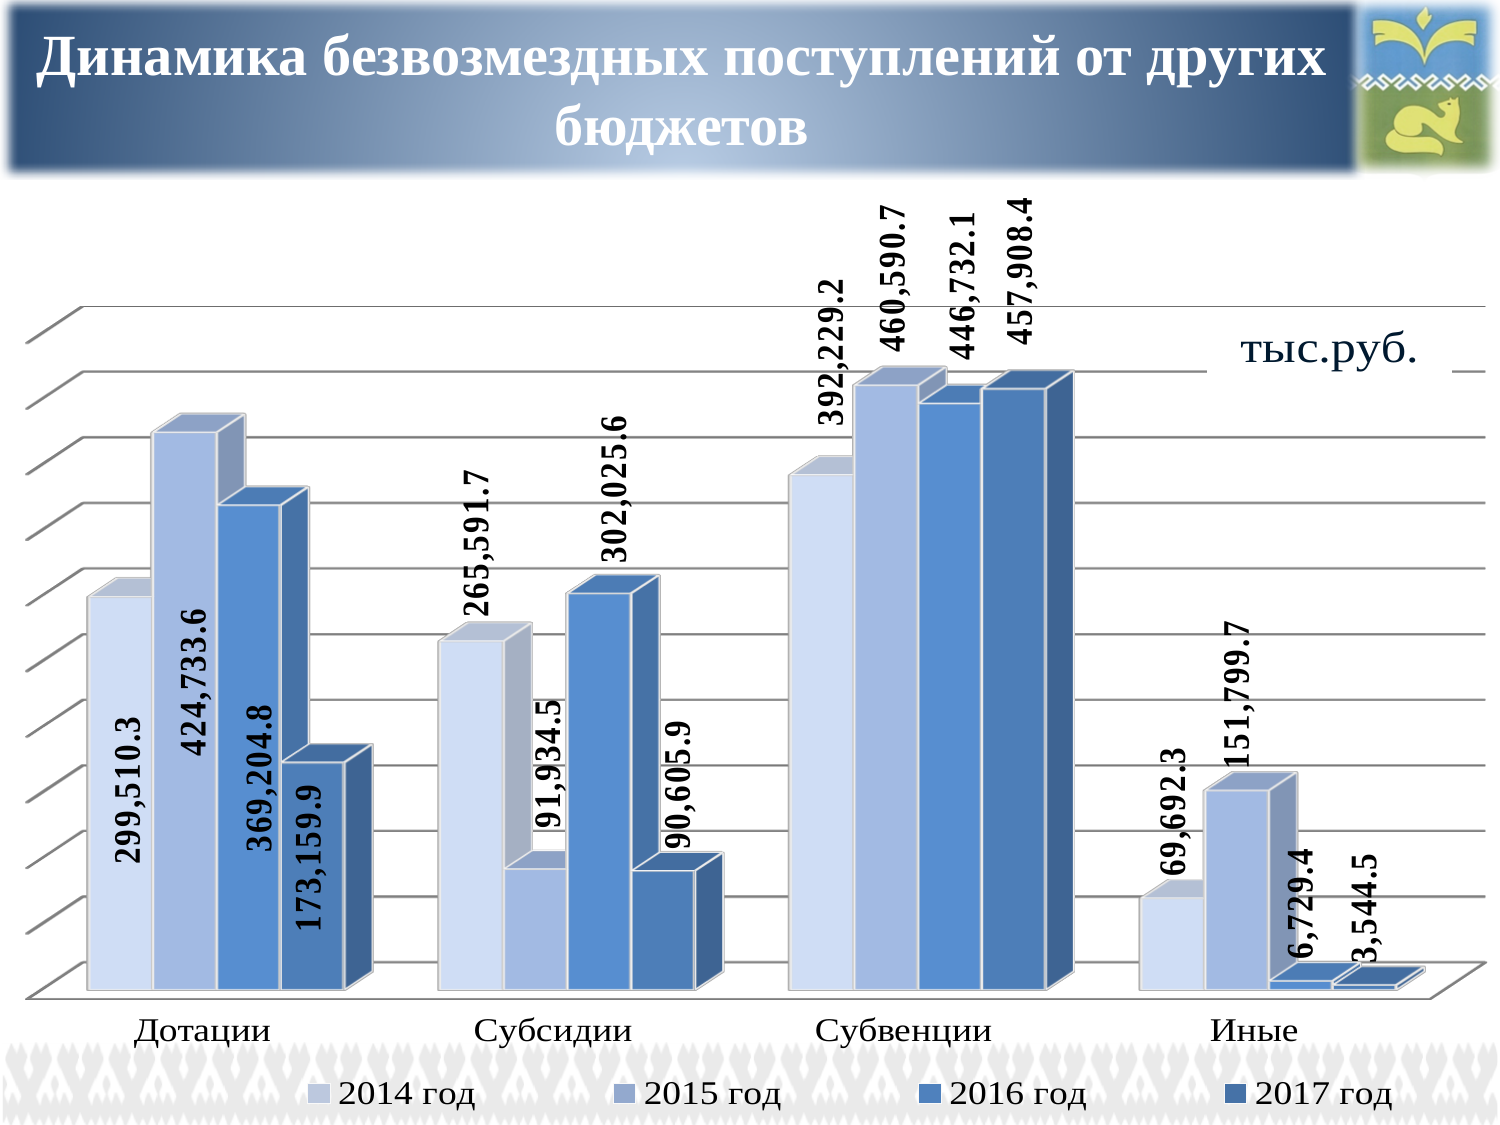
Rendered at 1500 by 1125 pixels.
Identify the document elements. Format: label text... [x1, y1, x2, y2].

chart [0, 179, 1500, 1125]
text_box Динамика безвозмездных поступлений от других бюджетов [15, 10, 1337, 165]
picture [1342, 0, 1500, 179]
